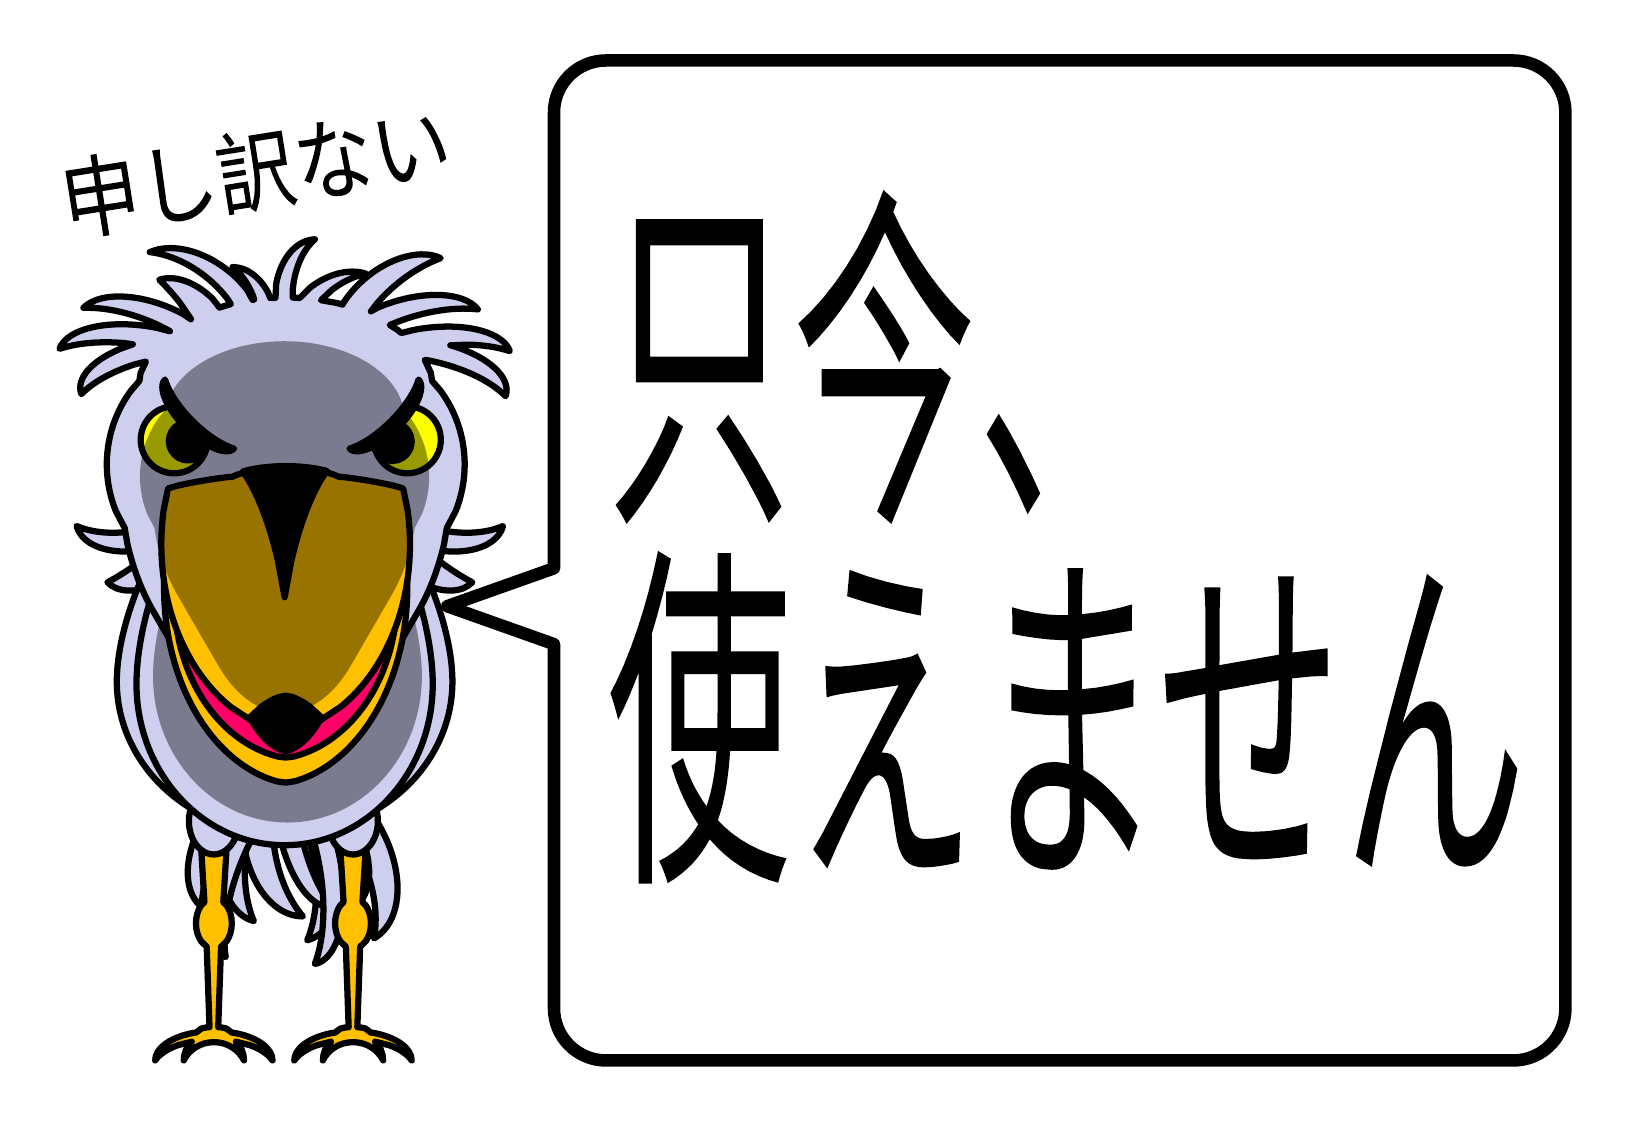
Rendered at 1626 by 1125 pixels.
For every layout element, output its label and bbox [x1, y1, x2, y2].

text_box [59, 239, 510, 1061]
text_box [515, 58, 1568, 1063]
